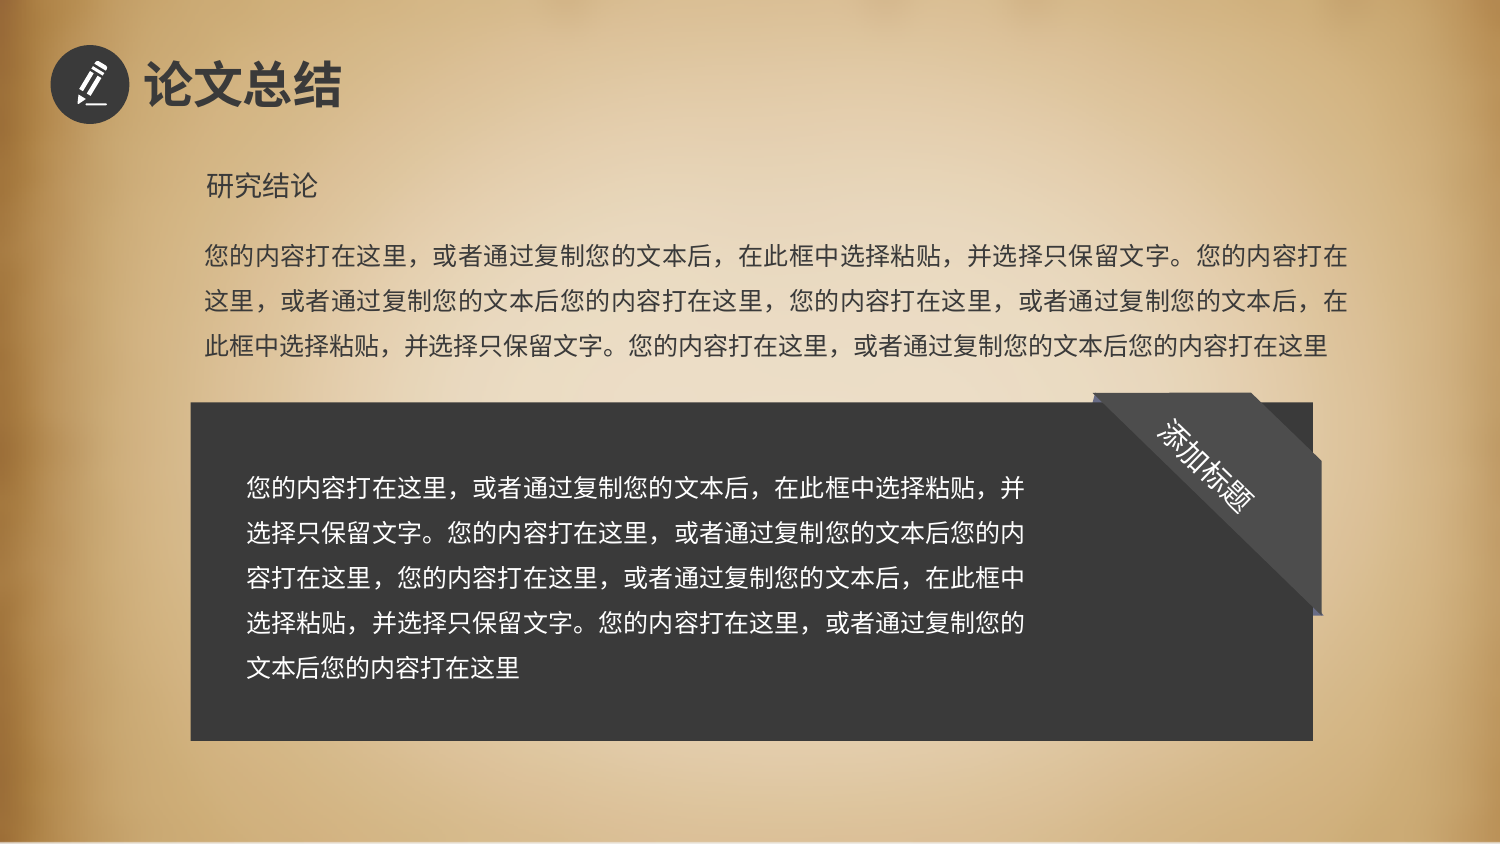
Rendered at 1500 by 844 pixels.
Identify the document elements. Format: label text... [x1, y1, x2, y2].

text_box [1092, 392, 1322, 616]
text_box 论文总结 [129, 46, 482, 121]
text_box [189, 161, 1365, 416]
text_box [190, 392, 1324, 741]
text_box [51, 46, 129, 123]
picture [0, 0, 1500, 844]
